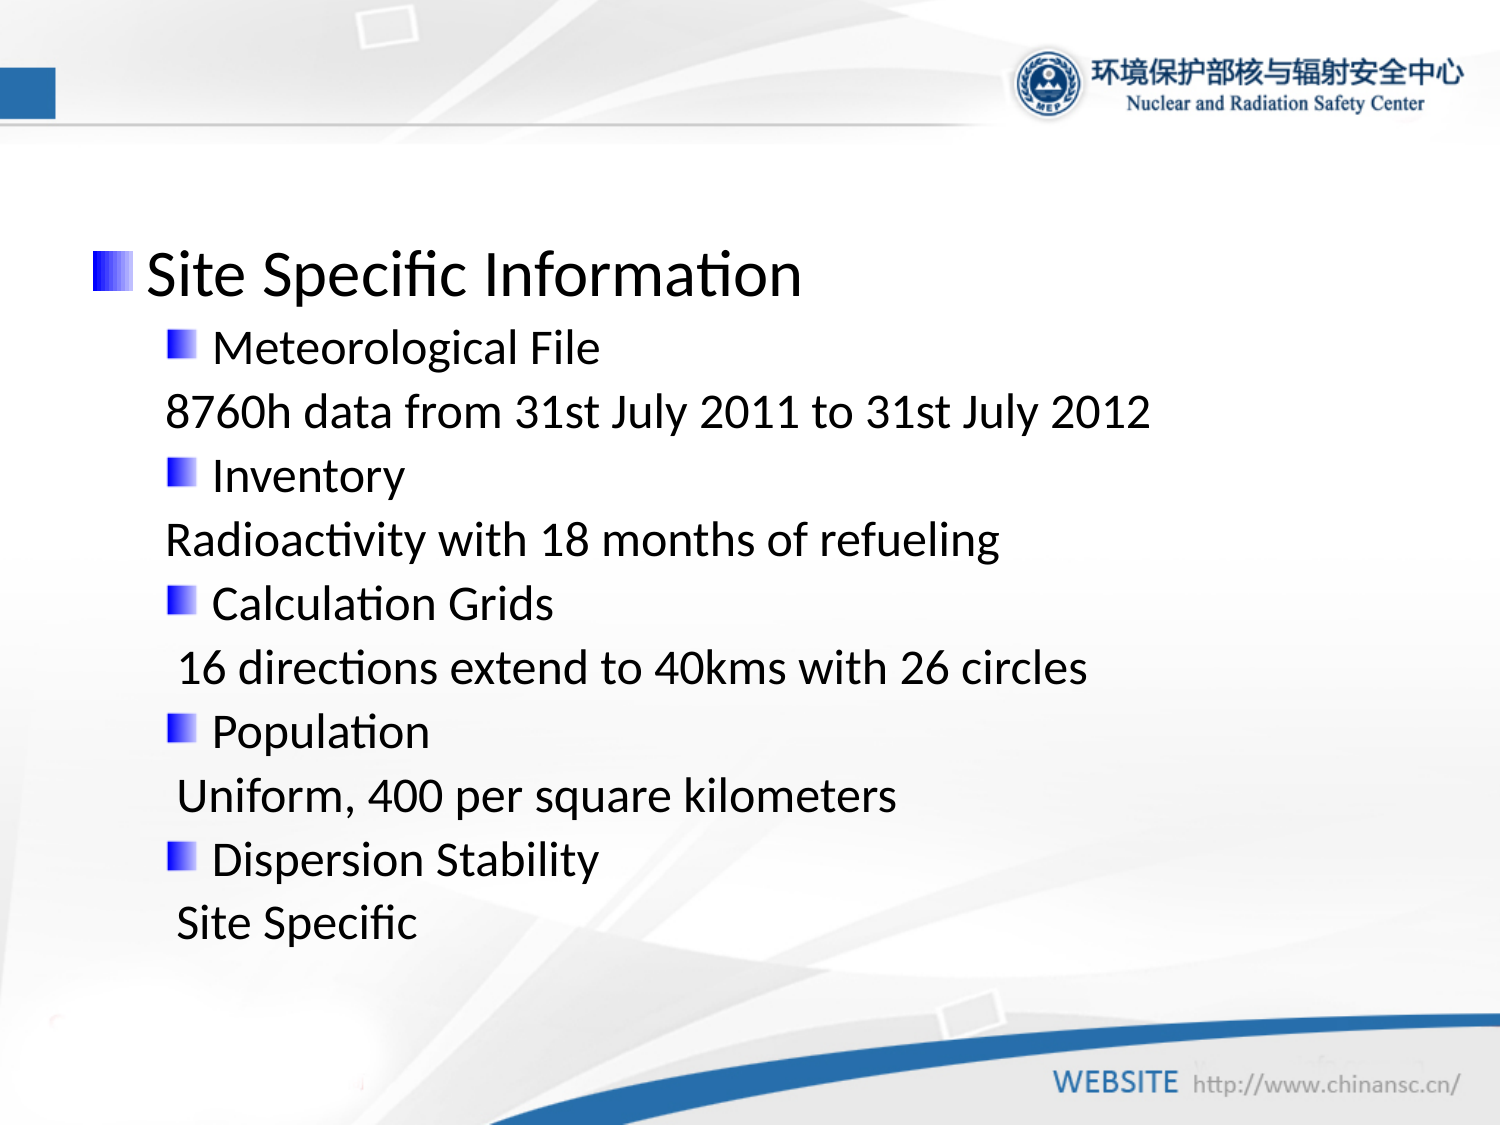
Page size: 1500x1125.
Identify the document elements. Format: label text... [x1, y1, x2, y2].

picture [0, 0, 1500, 1125]
list Site Specific Information Meteorological File 8760h data from 31st July 2011 to 31st July 2012 Inventory Radioactivity with 18 months of refueling Calculation Grids 16 directions extend to 40kms with 26 circles Population Uniform, 400 per square kilometers Dispersion Stability Site Specific [74, 231, 1426, 975]
